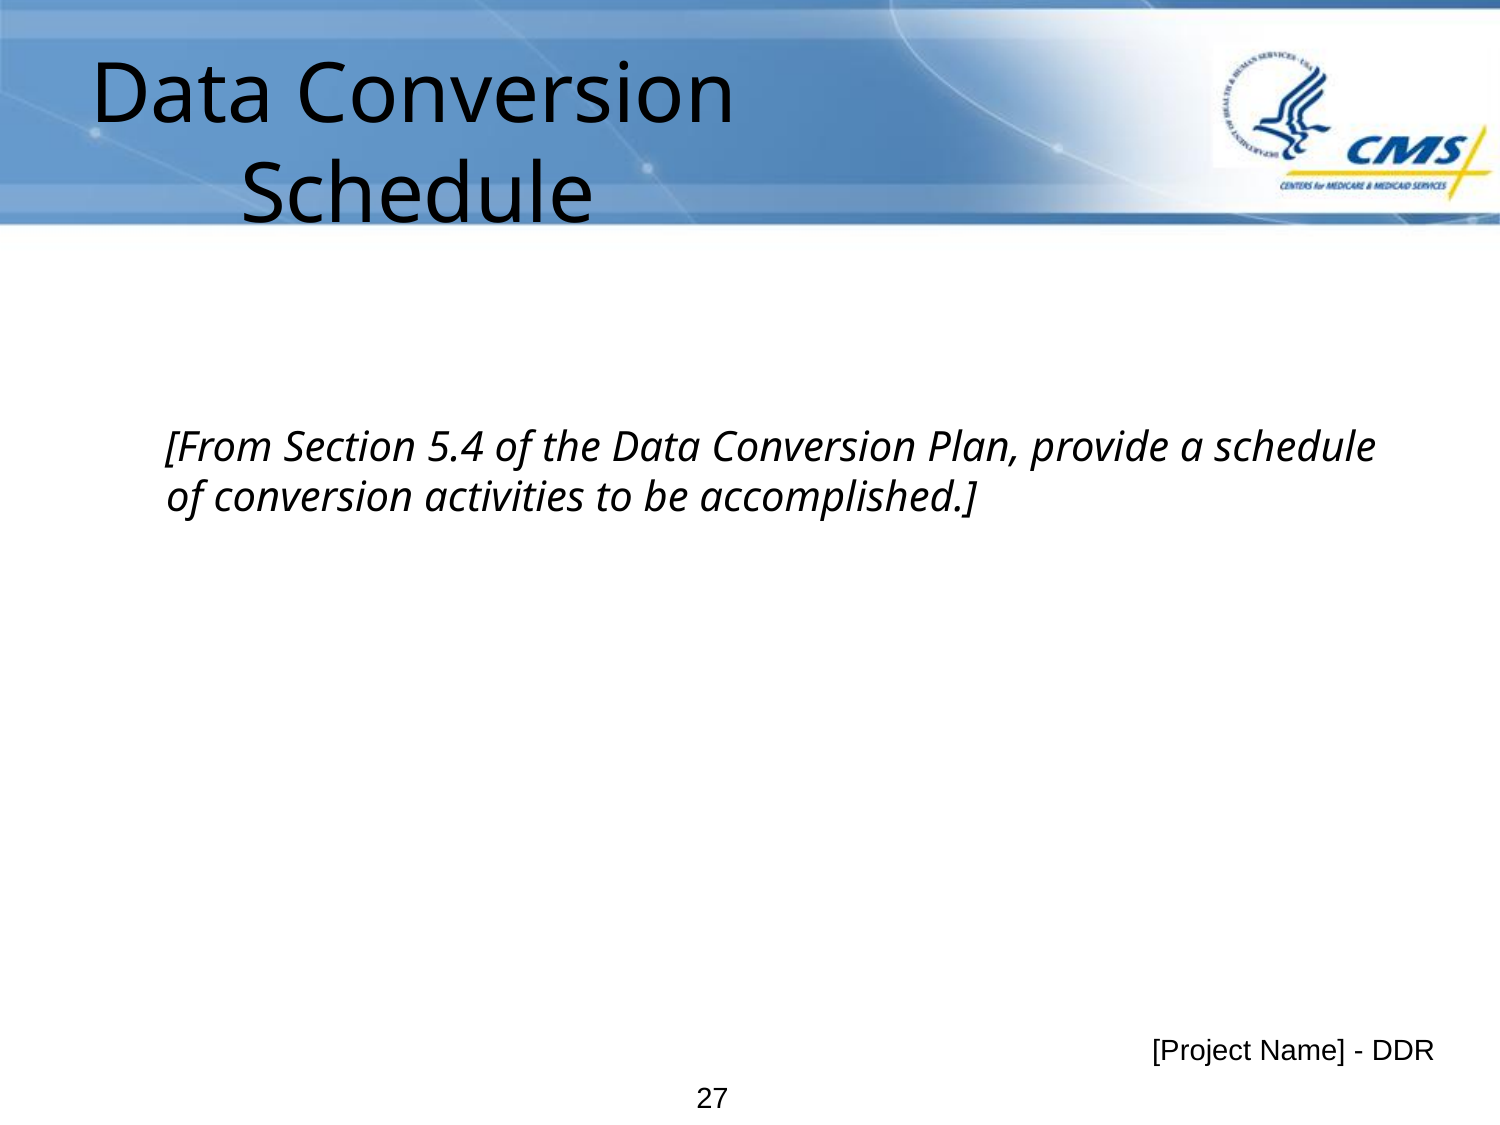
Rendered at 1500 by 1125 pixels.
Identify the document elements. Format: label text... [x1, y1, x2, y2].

footer [Project Name] - DDR [974, 1023, 1451, 1103]
picture [0, 0, 1500, 1125]
title Data Conversion Schedule [74, 44, 1426, 233]
slide_number 26 [537, 1071, 888, 1125]
text_box [From Section 5.4 of the Data Conversion Plan, provide a schedule of conversion activities to be accomplished.] [74, 412, 1425, 863]
